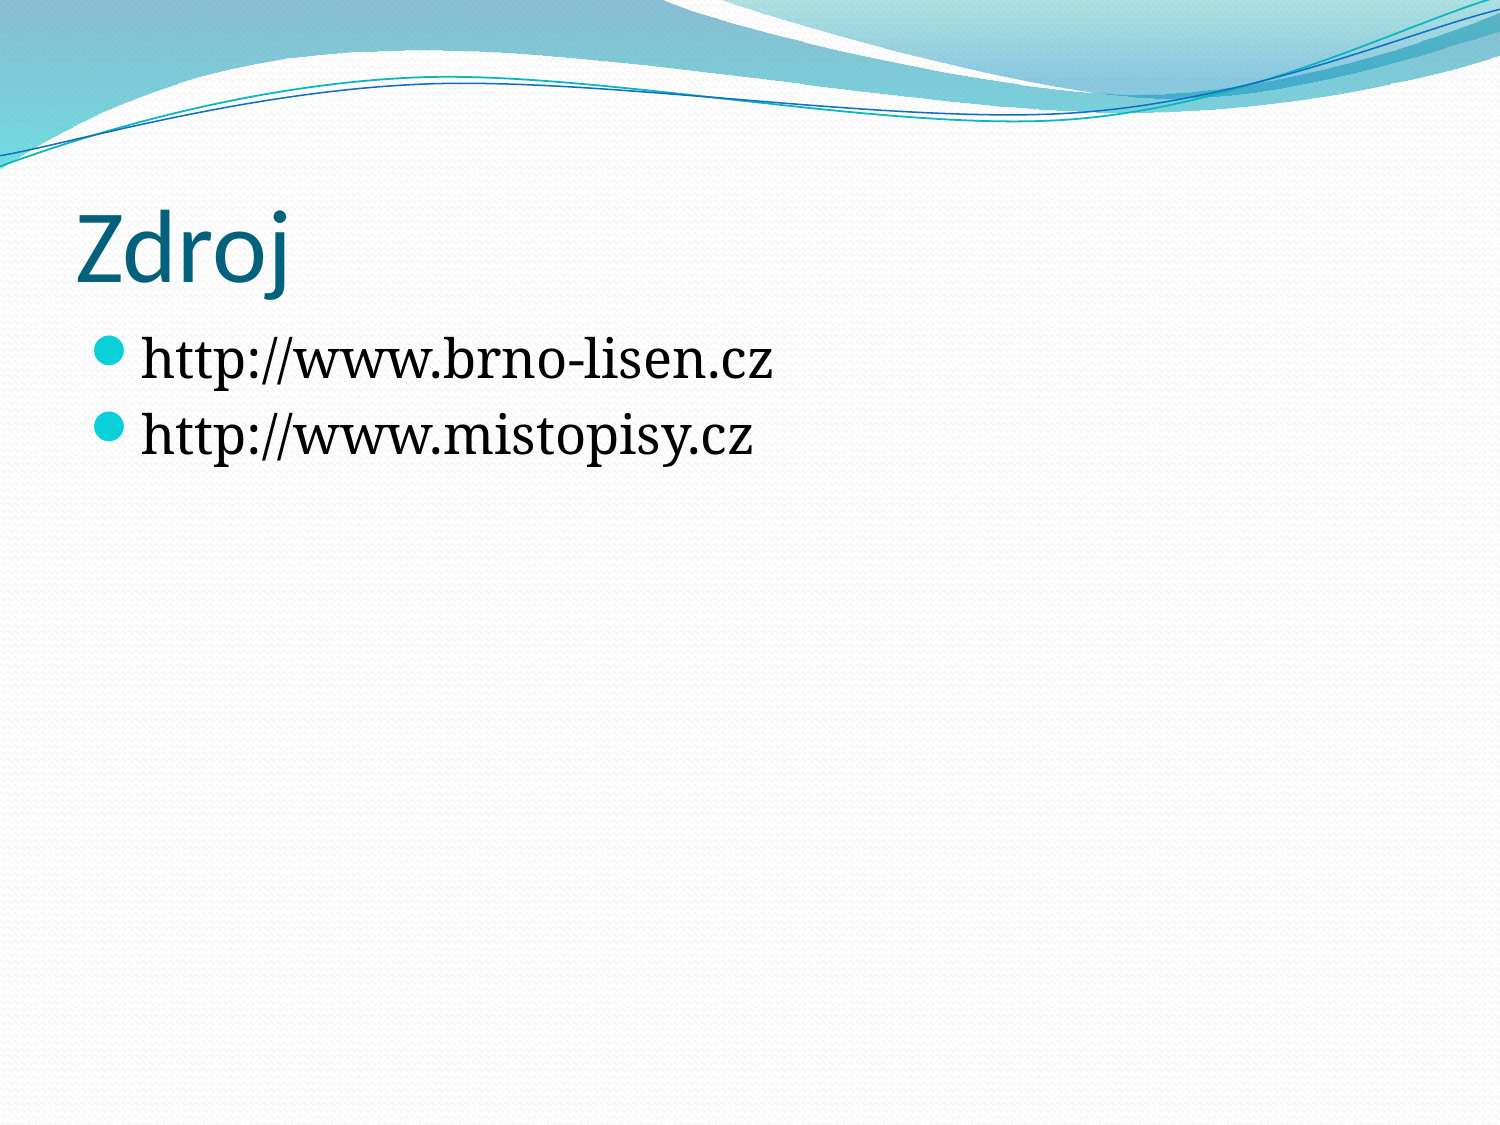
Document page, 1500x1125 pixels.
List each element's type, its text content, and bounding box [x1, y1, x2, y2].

list http://www.brno-lisen.cz http://www.mistopisy.cz [75, 317, 1425, 1038]
title Zdroj [75, 115, 1425, 303]
